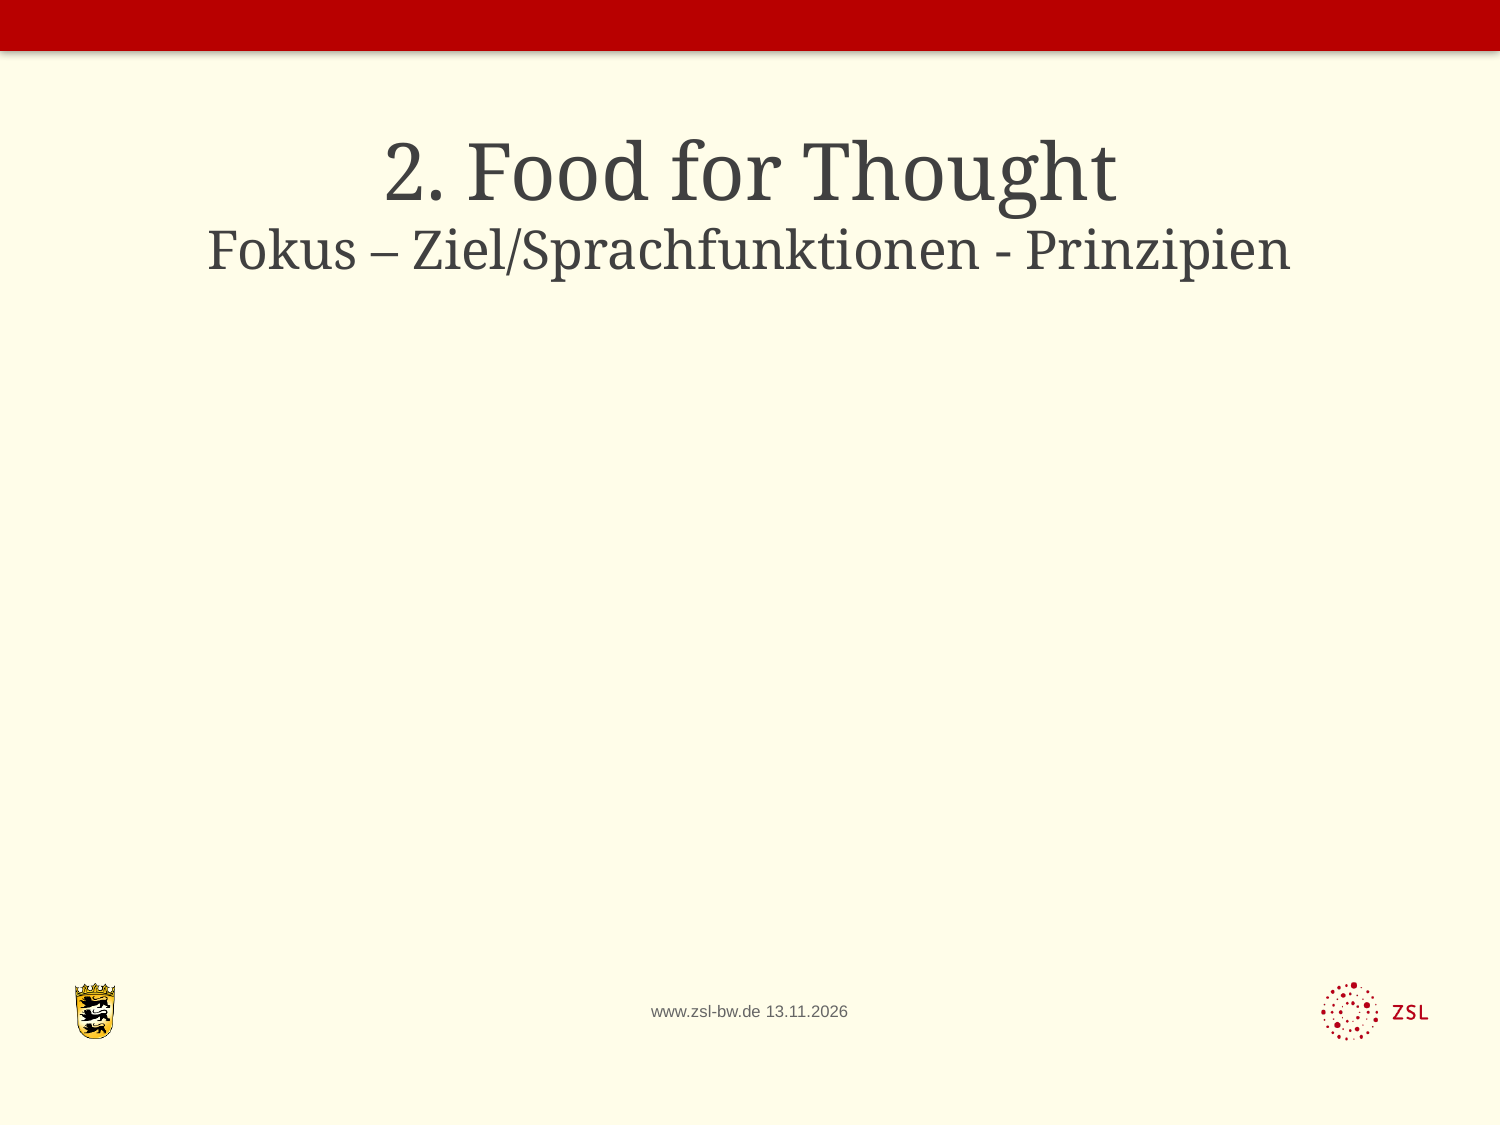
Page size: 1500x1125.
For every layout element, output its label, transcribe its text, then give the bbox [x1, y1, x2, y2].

picture [1320, 981, 1429, 1041]
picture [73, 981, 117, 1041]
title 2. Food for Thought Fokus – Ziel/Sprachfunktionen - Prinzipien [75, 113, 1425, 289]
